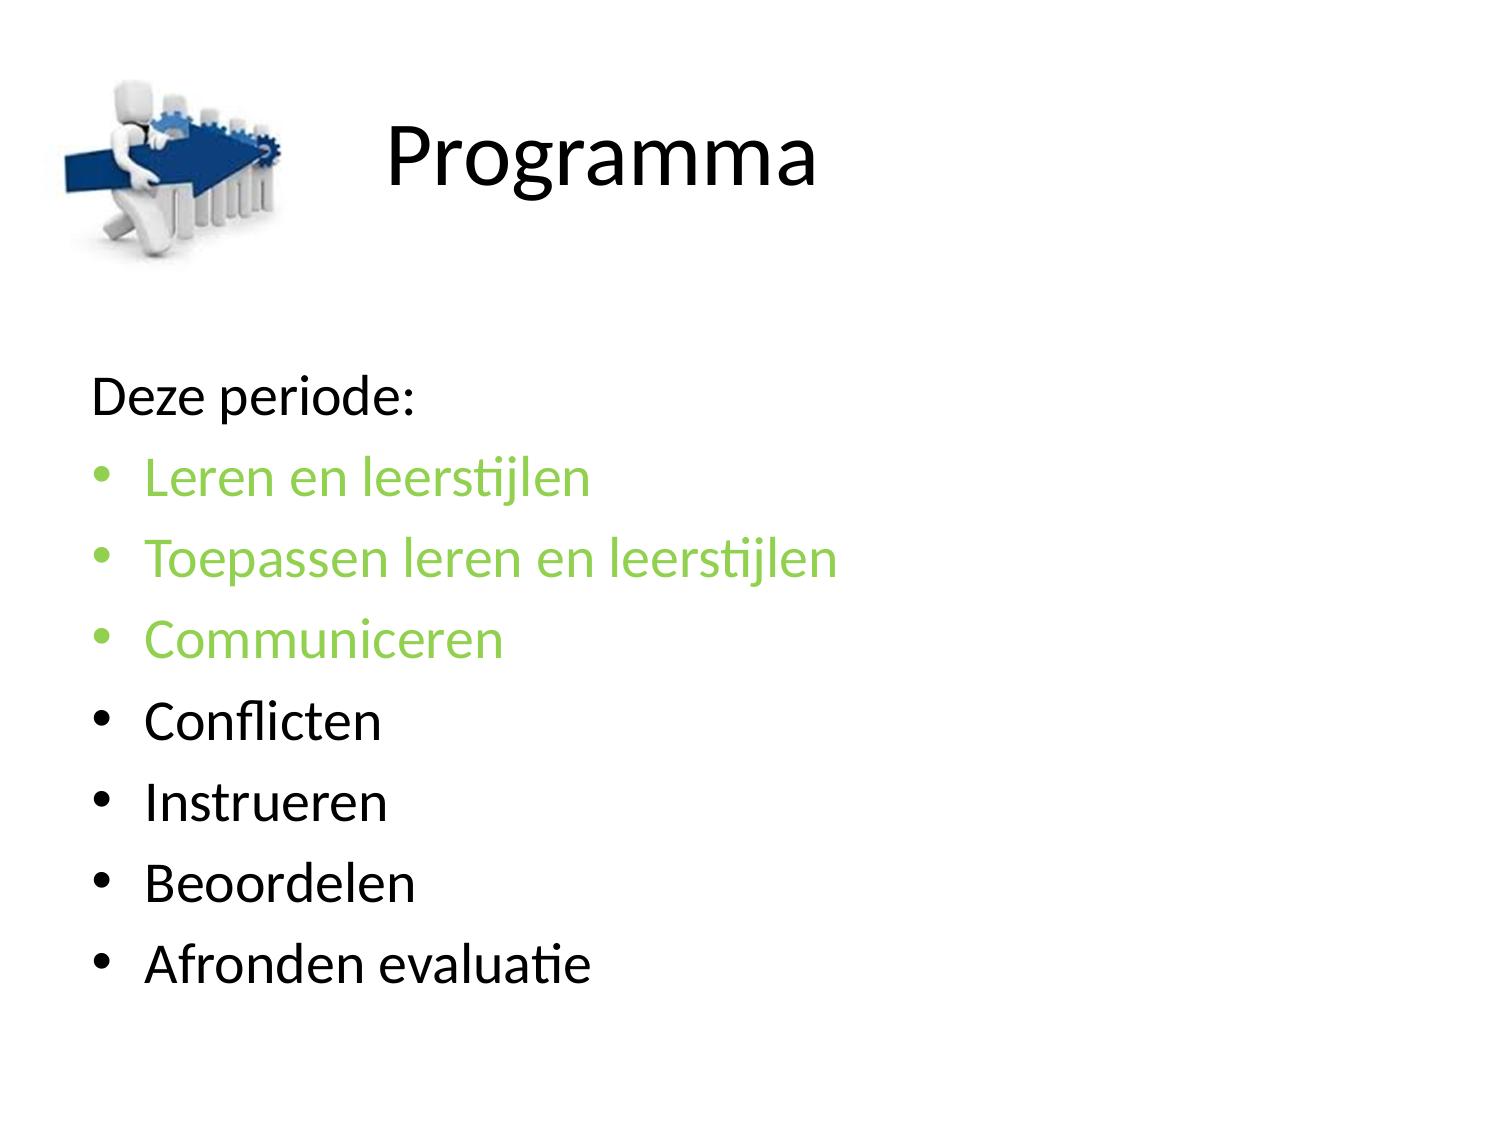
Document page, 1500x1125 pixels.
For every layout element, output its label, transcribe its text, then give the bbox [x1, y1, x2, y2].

list Deze periode: Leren en leerstijlen Toepassen leren en leerstijlen Communiceren Conflicten Instrueren Beoordelen Afronden evaluatie [76, 349, 1425, 1005]
title Programma [289, 54, 916, 244]
picture [17, 66, 327, 281]
